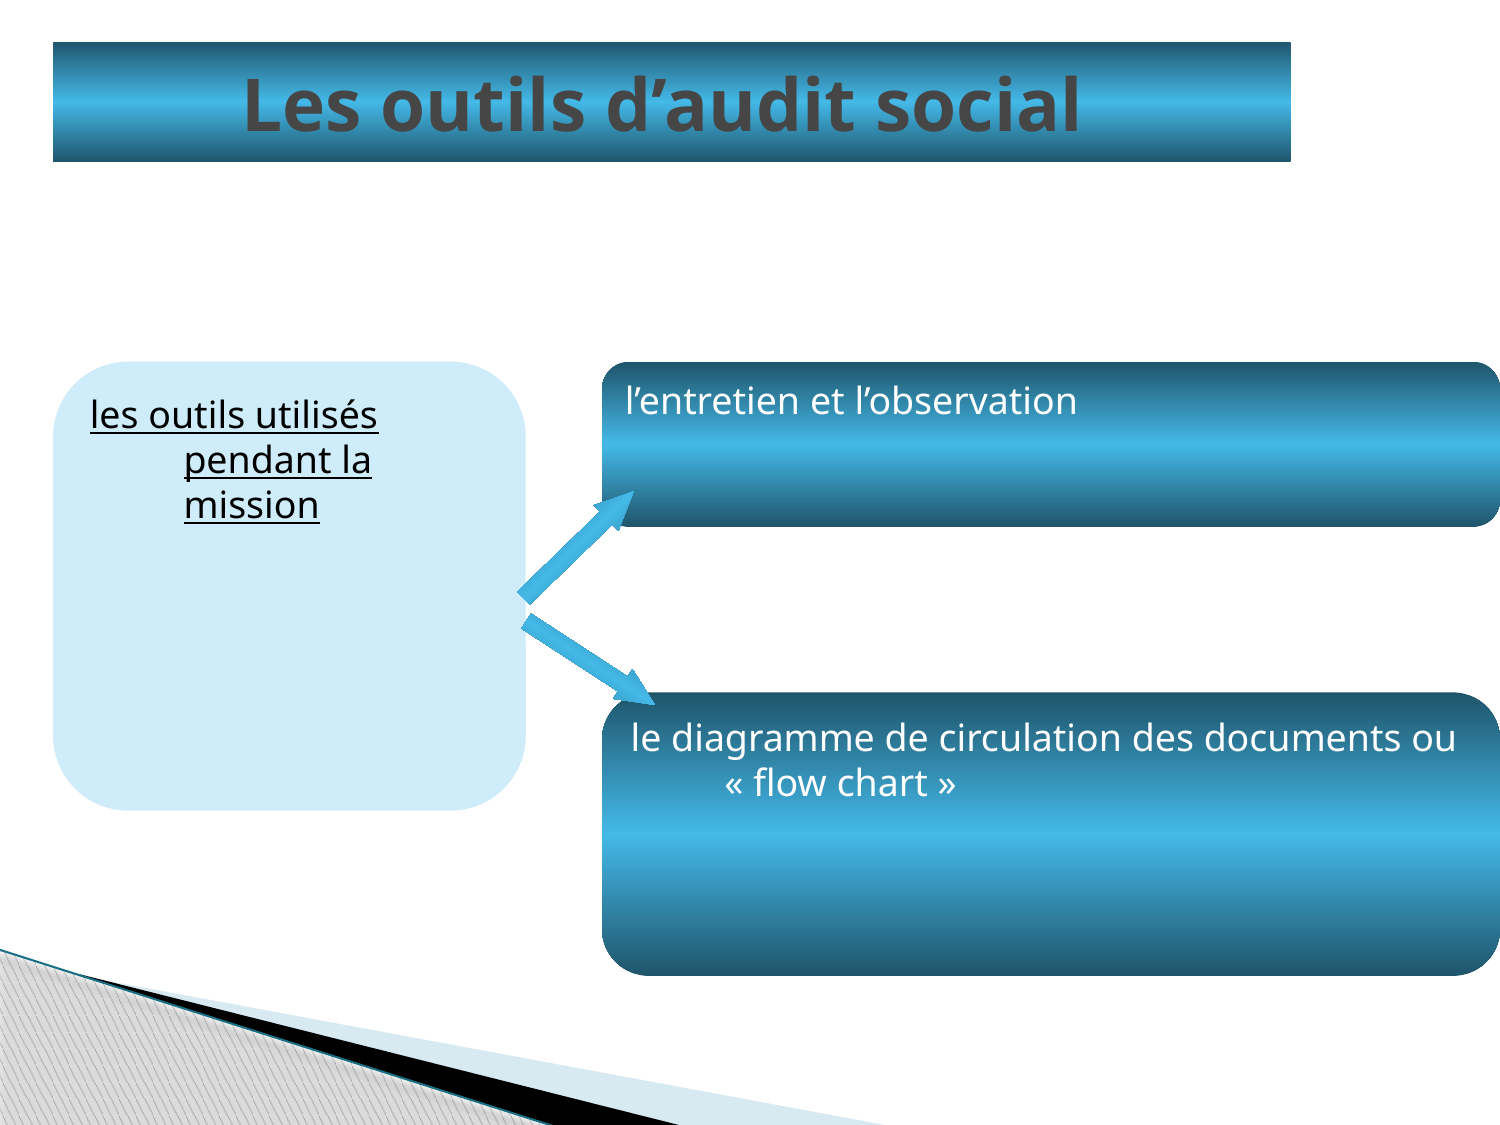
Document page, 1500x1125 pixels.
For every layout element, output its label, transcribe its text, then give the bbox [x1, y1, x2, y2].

text_box le diagramme de circulation des documents ou « flow chart » [602, 692, 1500, 976]
text_box [517, 491, 634, 605]
text_box l’entretien et l’observation [602, 361, 1500, 528]
text_box [521, 613, 655, 705]
title Les outils d’audit social [53, 42, 1291, 162]
text_box les outils utilisés pendant la mission [53, 361, 526, 811]
